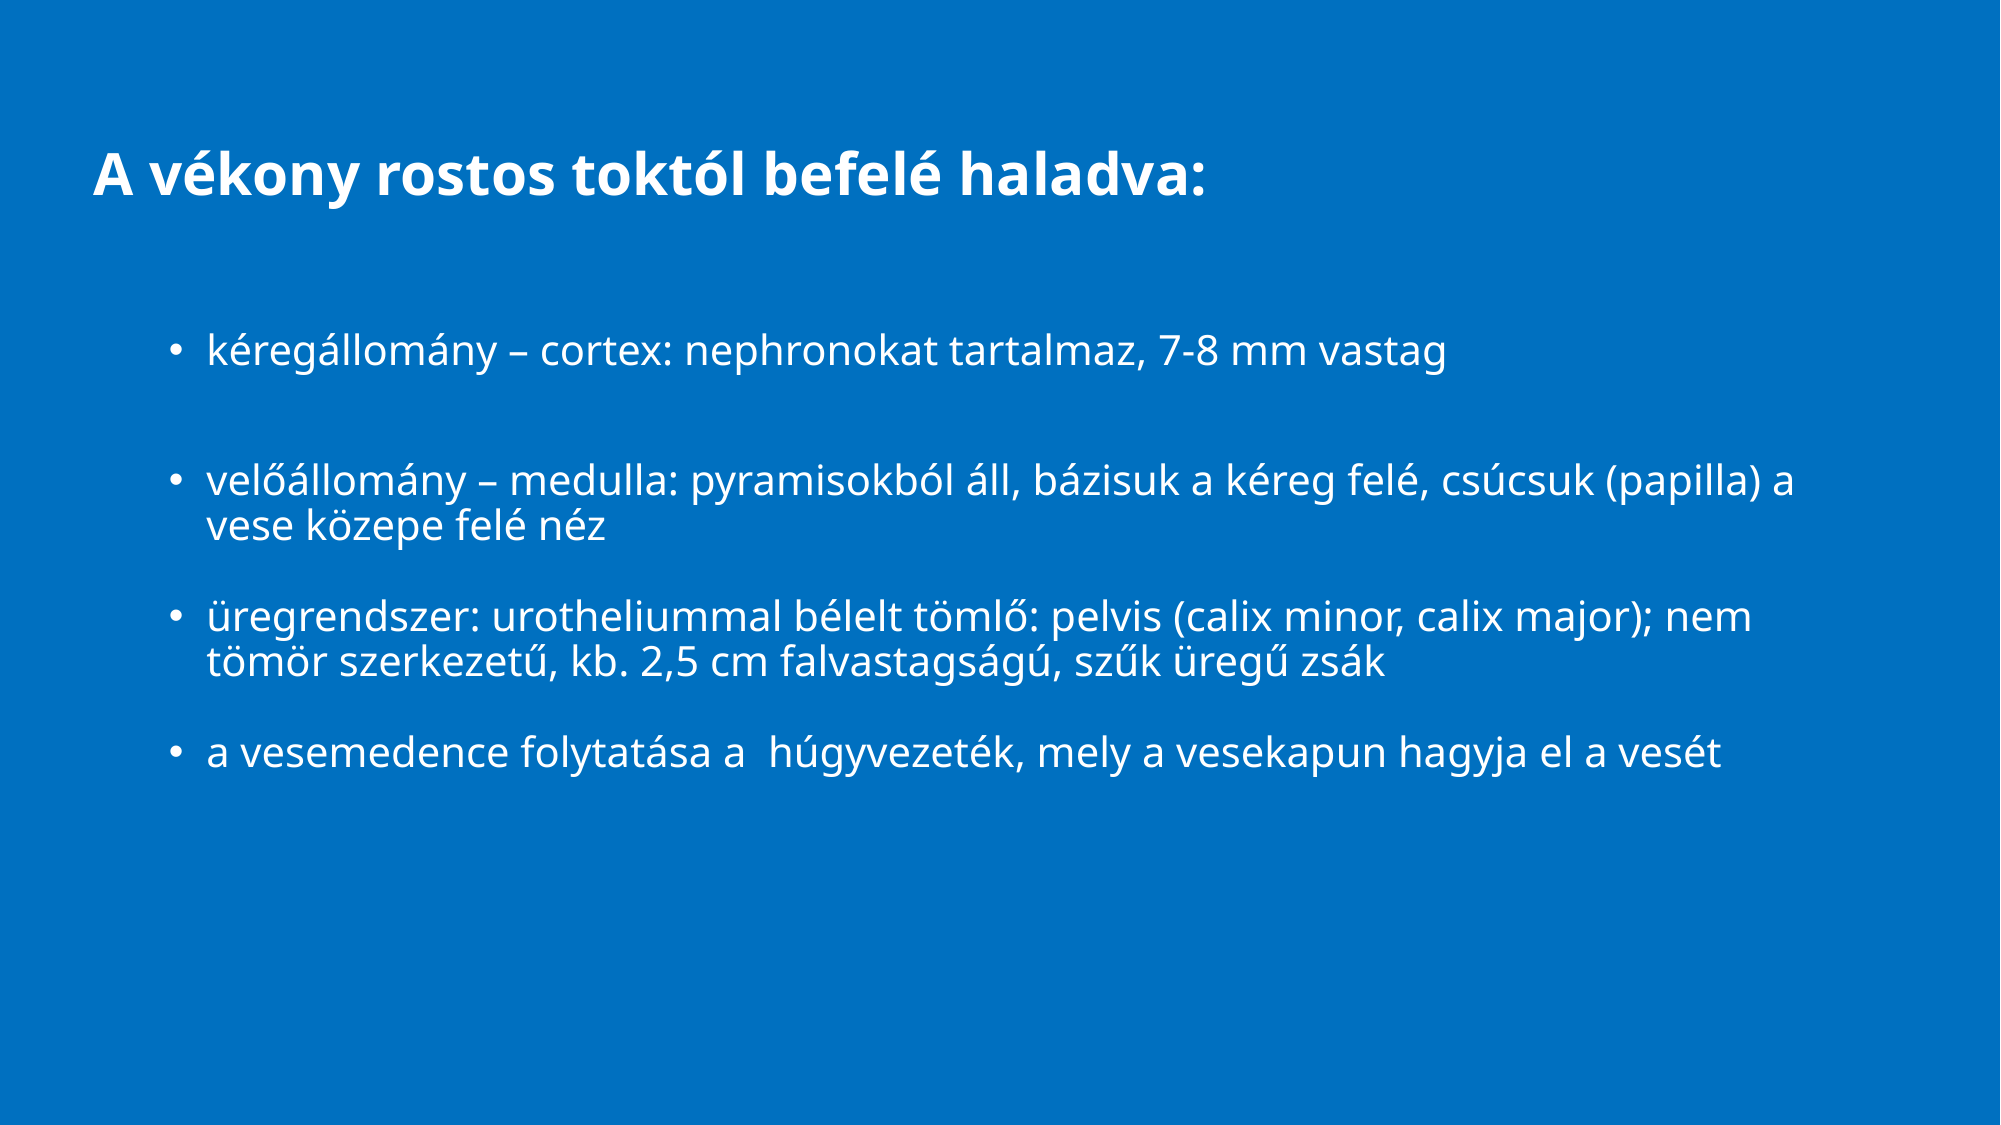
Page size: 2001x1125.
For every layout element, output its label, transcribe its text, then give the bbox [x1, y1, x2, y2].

list A vékony rostos toktól befelé haladva: kéregállomány – cortex: nephronokat tartalmaz, 7-8 mm vastag velőállomány – medulla: pyramisokból áll, bázisuk a kéreg felé, csúcsuk (papilla) a vese közepe felé néz üregrendszer: urotheliummal bélelt tömlő: pelvis (calix minor, calix major); nem tömör szerkezetű, kb. 2,5 cm falvastagságú, szűk üregű zsák a vesemedence folytatása a húgyvezeték, mely a vesekapun hagyja el a vesét [78, 137, 1839, 1125]
